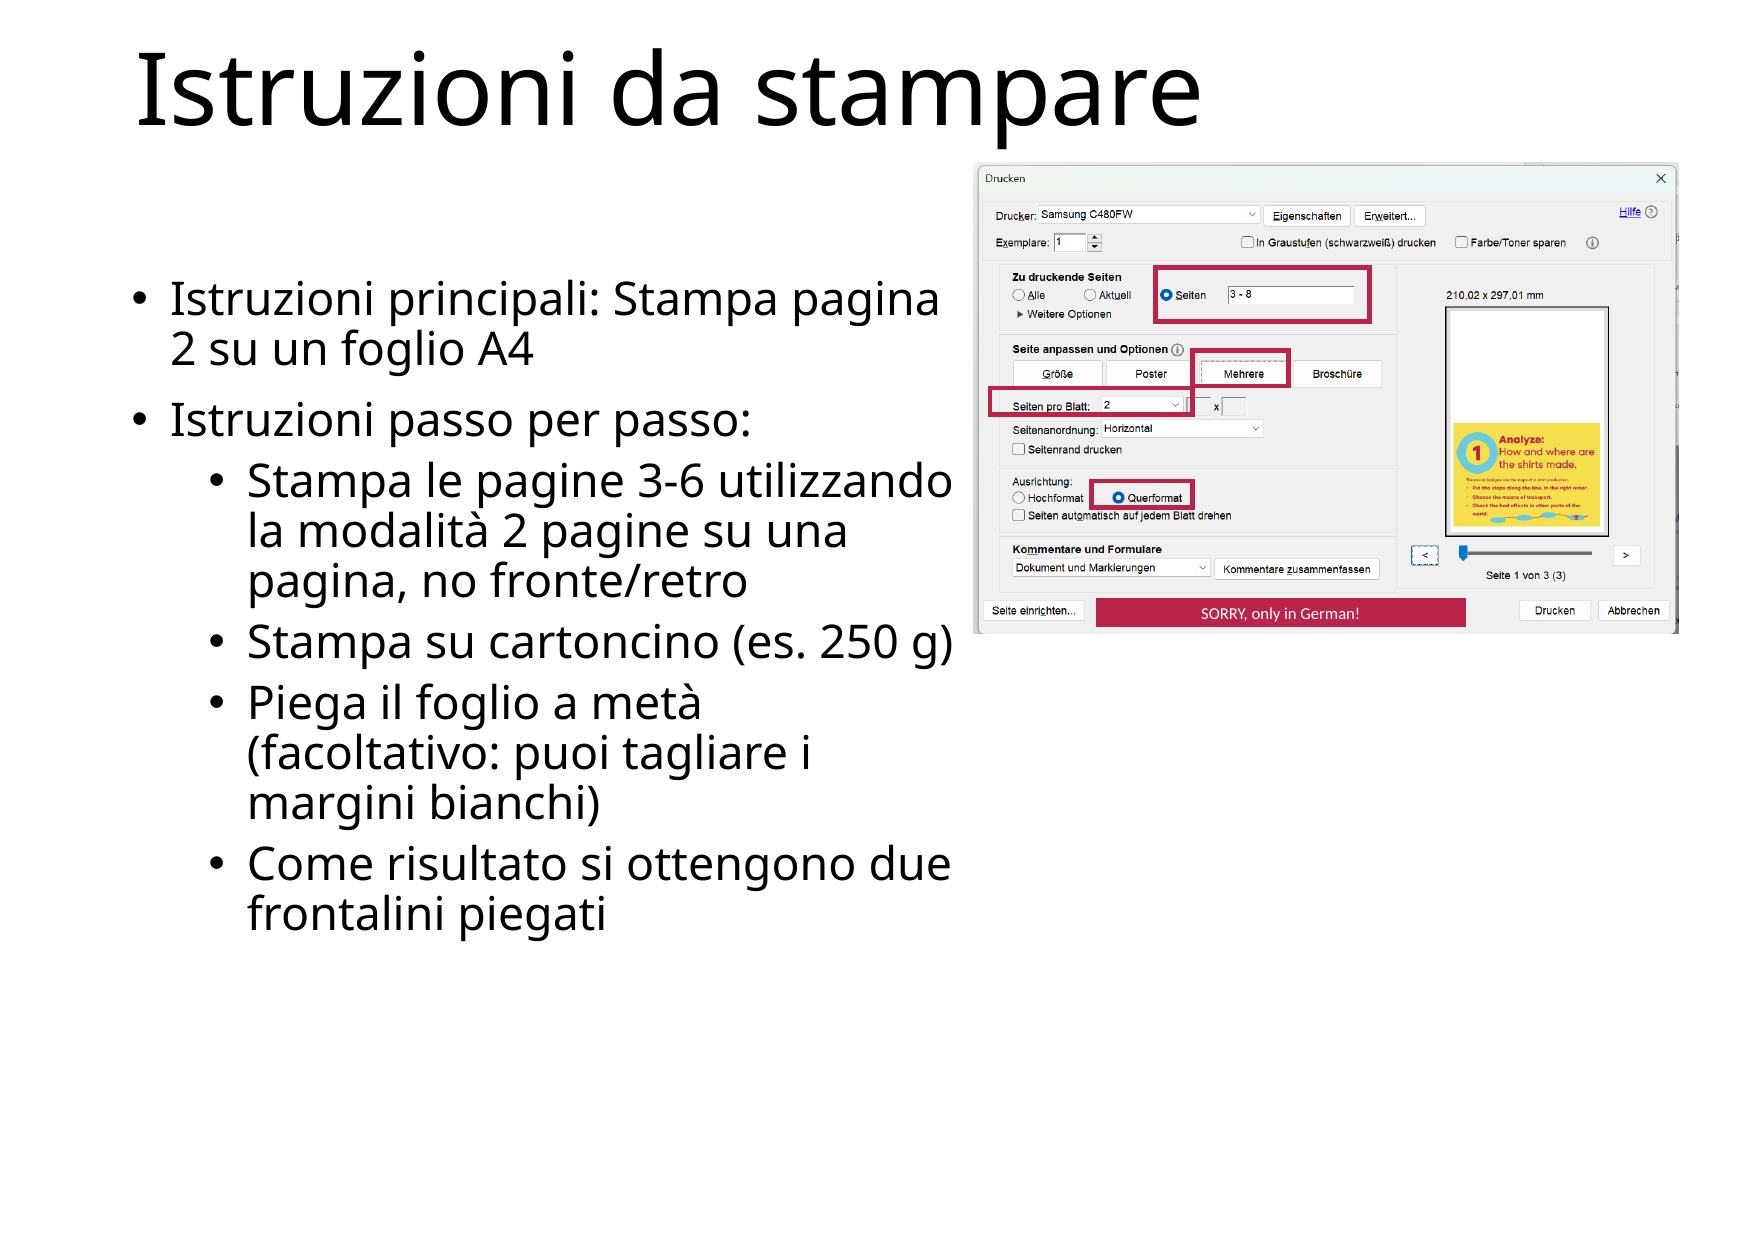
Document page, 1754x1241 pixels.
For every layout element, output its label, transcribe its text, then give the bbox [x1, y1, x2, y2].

list Istruzioni principali: Stampa pagina 2 su un foglio A4 Istruzioni passo per passo: Stampa le pagine 3-6 utilizzando la modalità 2 pagine su una pagina, no fronte/retro Stampa su cartoncino (es. 250 g) Piega il foglio a metà (facoltativo: puoi tagliare i margini bianchi) Come risultato si ottengono due frontalini piegati [116, 267, 975, 1055]
picture [973, 162, 1679, 634]
title Istruzioni da stampare [120, 0, 1634, 213]
